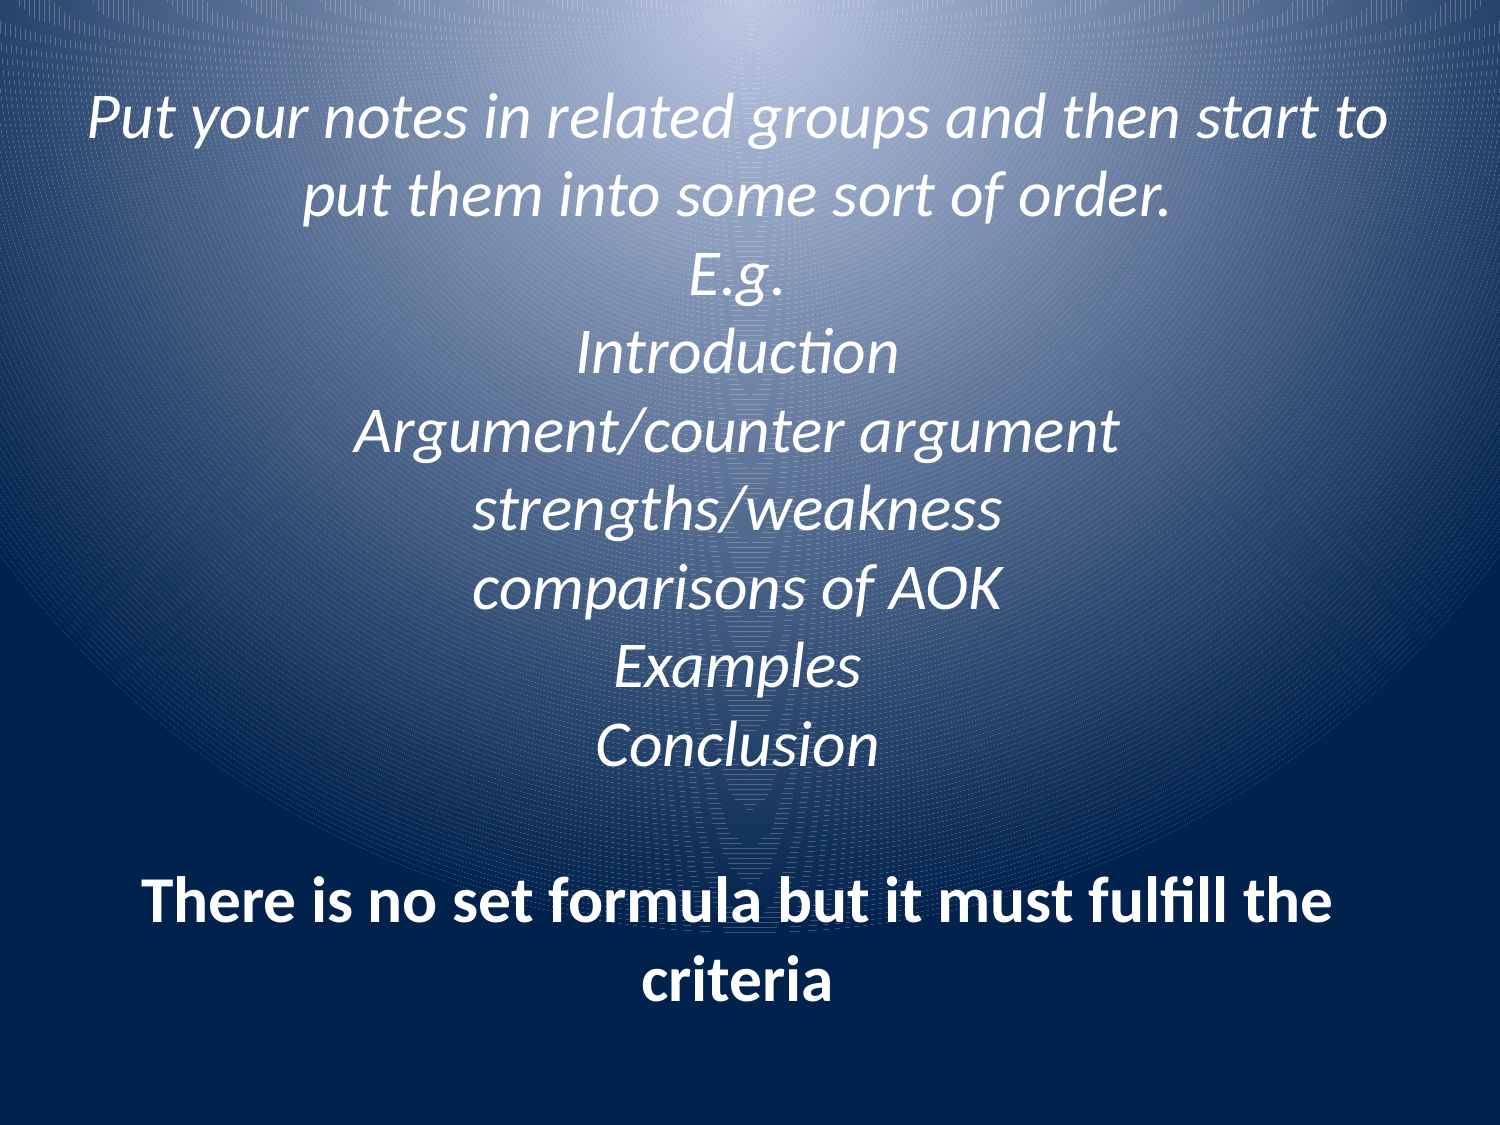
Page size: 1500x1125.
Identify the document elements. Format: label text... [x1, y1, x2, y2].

title Put your notes in related groups and then start to put them into some sort of order. E.g. Introduction Argument/counter argument strengths/weakness comparisons of AOK Examples Conclusion There is no set formula but it must fulfill the criteria [62, 62, 1413, 1025]
